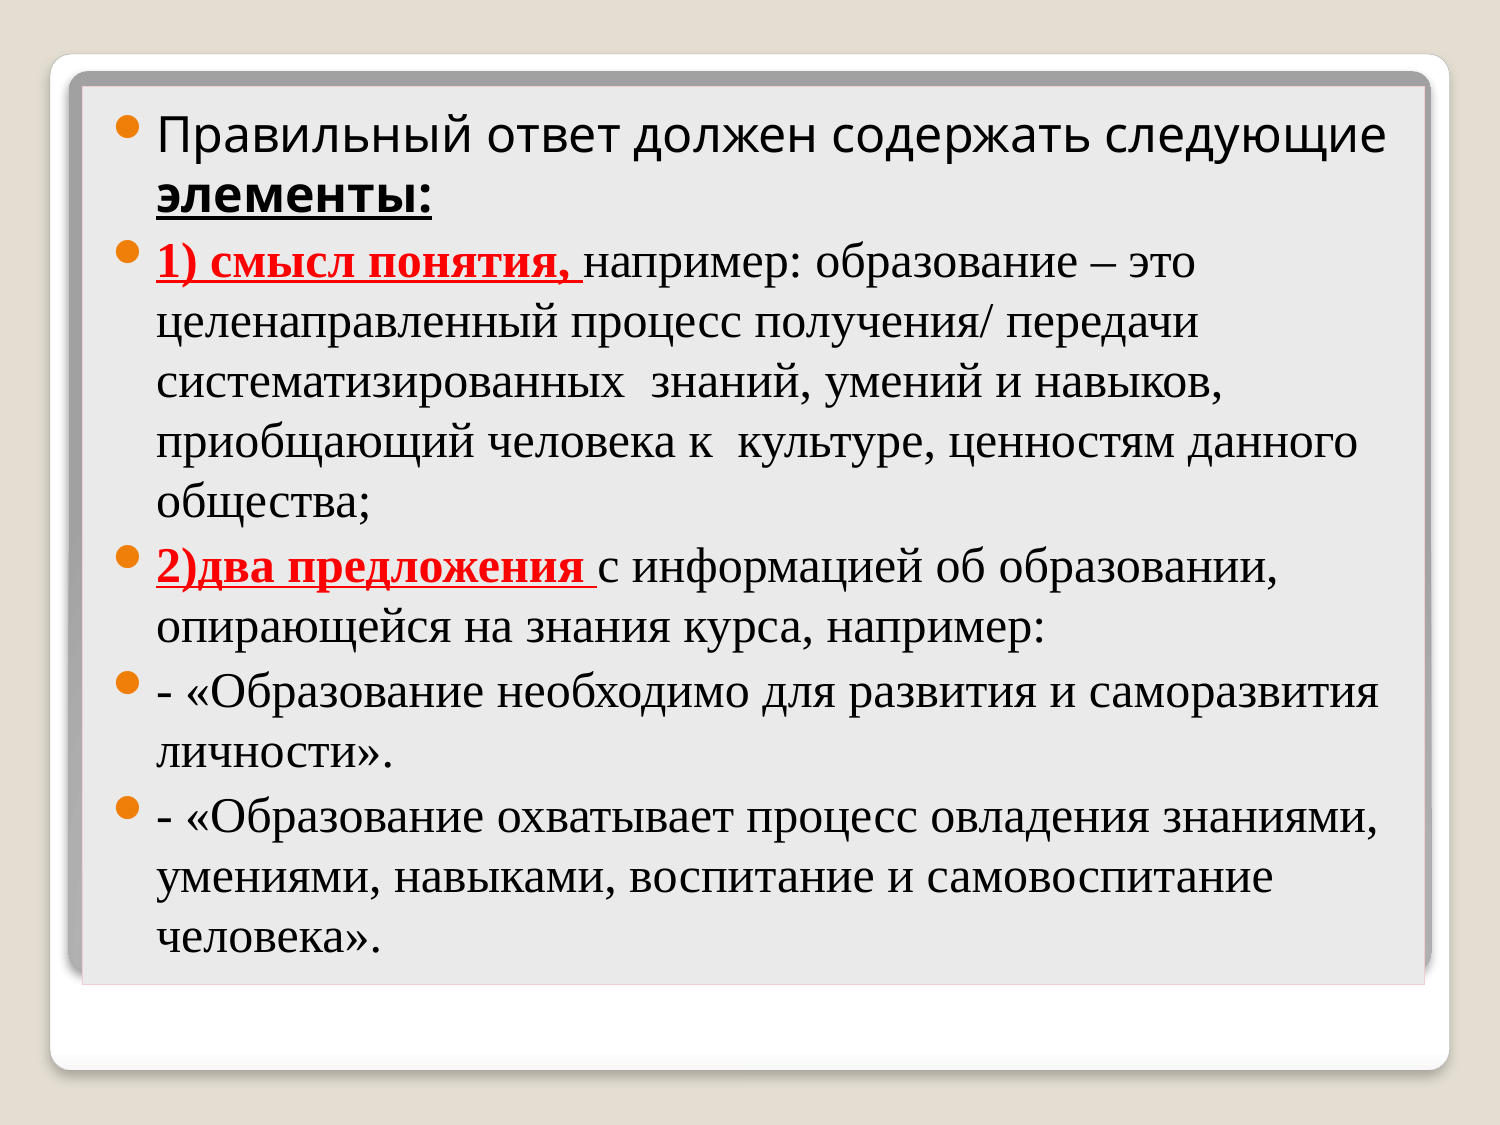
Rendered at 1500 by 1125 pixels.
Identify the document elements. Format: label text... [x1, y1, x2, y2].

list Правильный ответ должен содержать следующие элементы: 1) смысл понятия, например: образование – это целенаправленный процесс получения/ передачи систематизированных знаний, умений и навыков, приобщающий человека к культуре, ценностям данного общества; 2)два предложения с информацией об образовании, опирающейся на знания курса, например: - «Образование необходимо для развития и саморазвития личности». - «Образование охватывает процесс овладения знаниями, умениями, навыками, воспитание и самовоспитание человека». [82, 86, 1425, 985]
